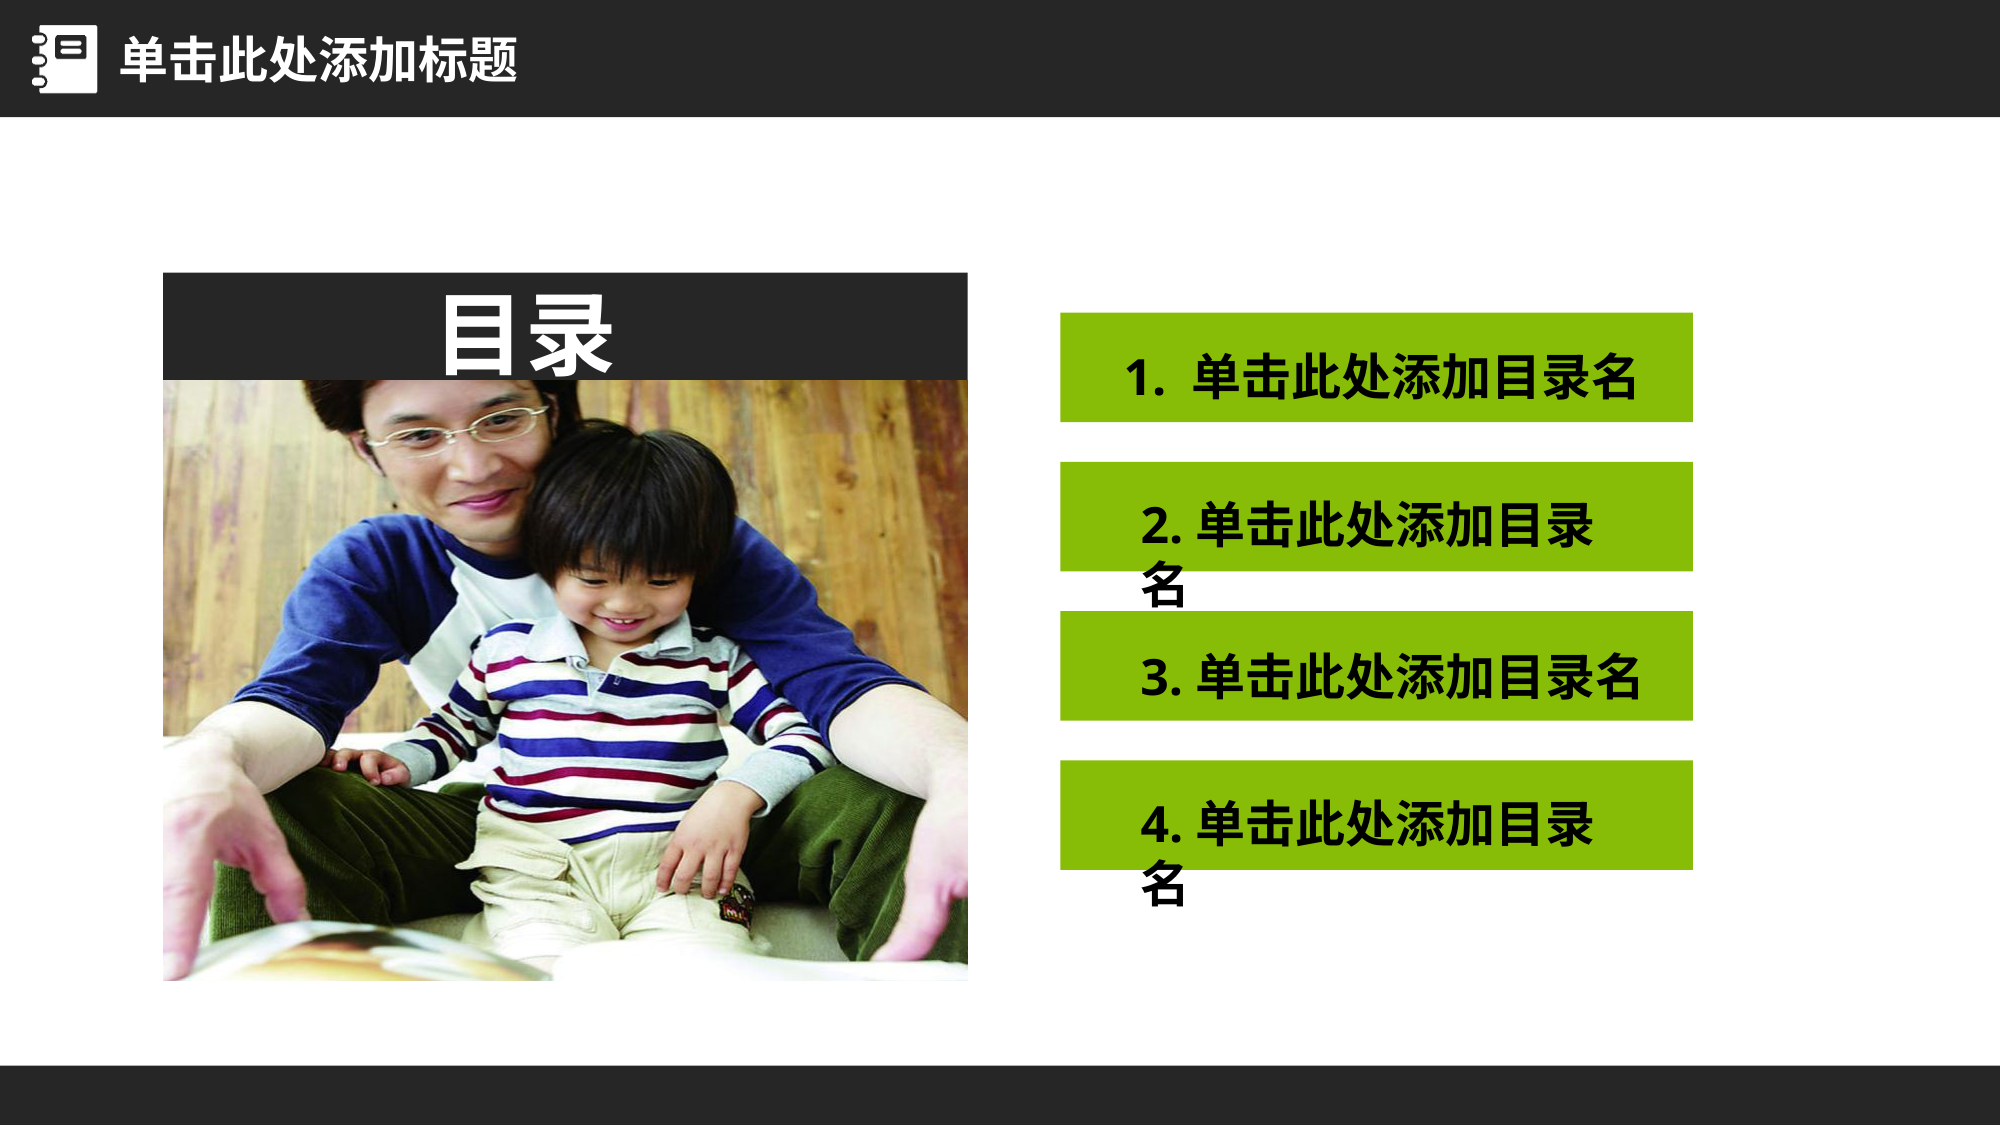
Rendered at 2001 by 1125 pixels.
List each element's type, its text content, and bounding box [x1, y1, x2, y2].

text_box [163, 272, 418, 380]
picture [27, 20, 104, 98]
text_box 2.单击此处添加目录名 [1125, 485, 1659, 621]
text_box [1060, 760, 1693, 870]
text_box [1060, 312, 1693, 423]
text_box [1060, 461, 1693, 572]
picture [163, 380, 968, 981]
text_box [1060, 611, 1693, 721]
text_box [0, 1065, 2000, 1125]
text_box 4.单击此处添加目录名 [1125, 784, 1659, 920]
text_box 单击此处添加标题 [104, 21, 542, 97]
text_box [0, 0, 2000, 118]
text_box 3.单击此处添加目录名 [1125, 637, 1676, 713]
text_box 目录 [418, 269, 713, 380]
text_box [713, 272, 968, 380]
text_box 1. 单击此处添加目录名 [1108, 338, 1676, 413]
